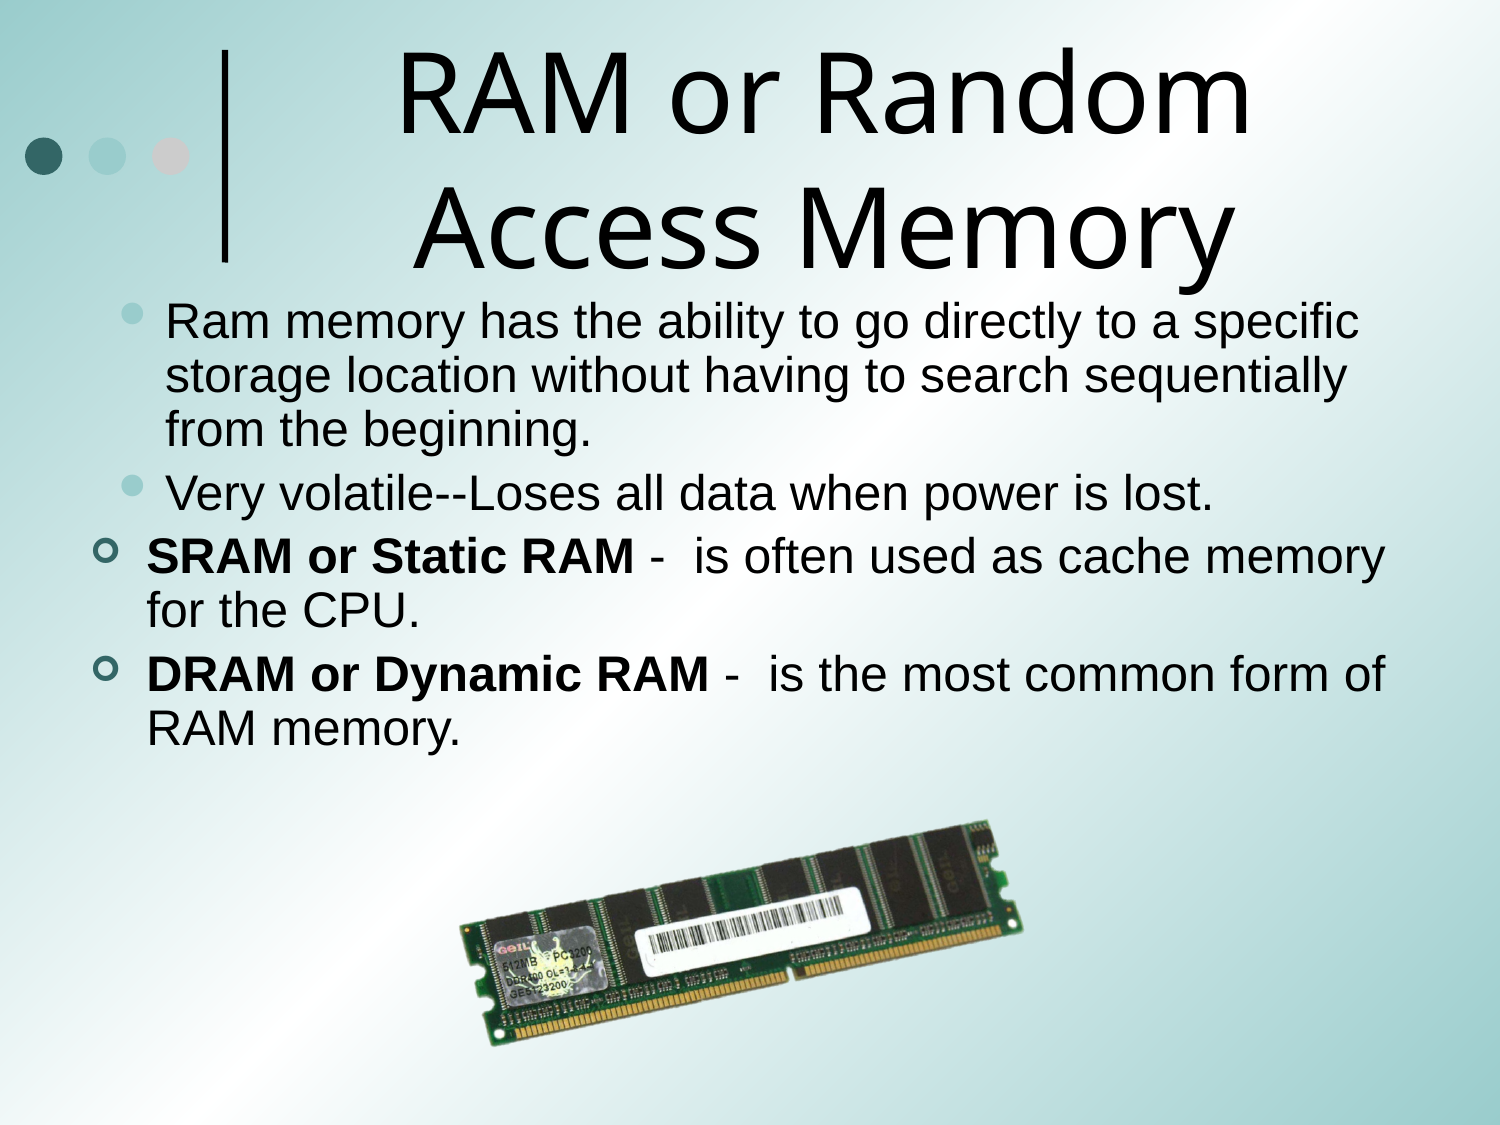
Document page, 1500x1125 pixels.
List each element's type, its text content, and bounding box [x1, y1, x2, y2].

list Ram memory has the ability to go directly to a specific storage location without having to search sequentially from the beginning. Very volatile--Loses all data when power is lost. SRAM or Static RAM - is often used as cache memory for the CPU. DRAM or Dynamic RAM - is the most common form of RAM memory. [74, 287, 1426, 788]
picture [375, 703, 1119, 1125]
title RAM or Random Access Memory [224, 49, 1426, 263]
